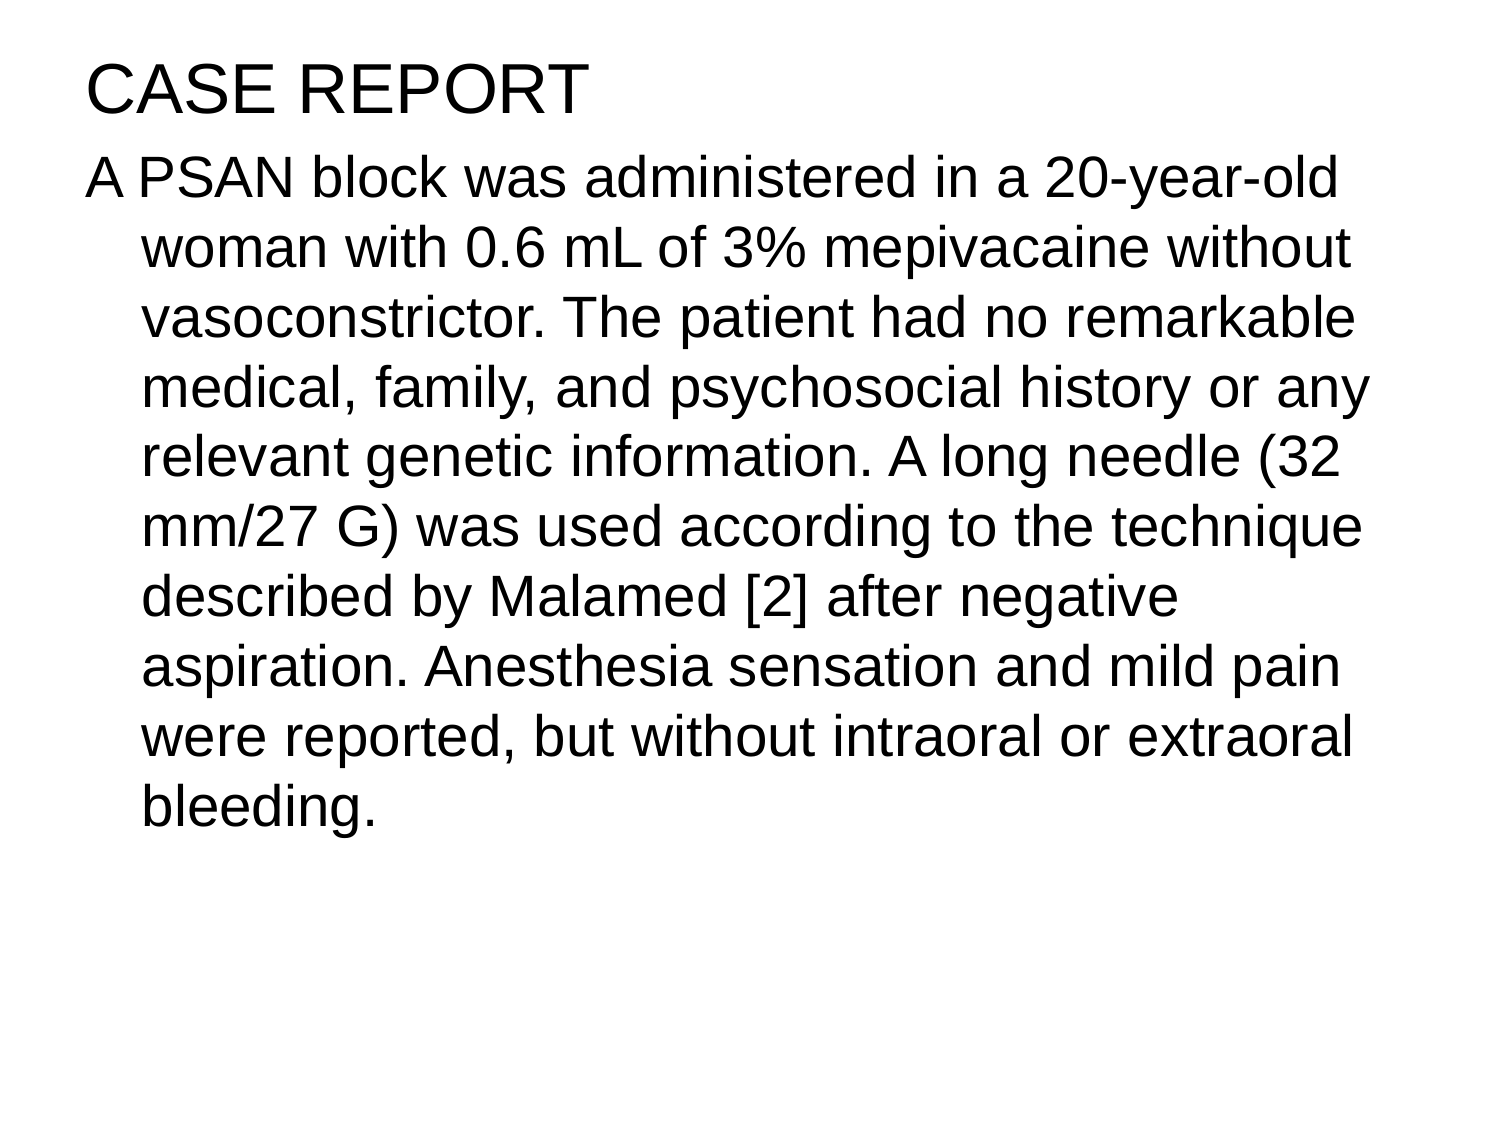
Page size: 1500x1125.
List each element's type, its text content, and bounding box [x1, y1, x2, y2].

list CASE REPORT A PSAN block was administered in a 20-year-old woman with 0.6 mL of 3% mepivacaine without vasoconstrictor. The patient had no remarkable medical, family, and psychosocial history or any relevant genetic information. A long needle (32 mm/27 G) was used according to the technique described by Malamed [2] after negative aspiration. Anesthesia sensation and mild pain were reported, but without intraoral or extraoral bleeding. [70, 35, 1421, 1125]
